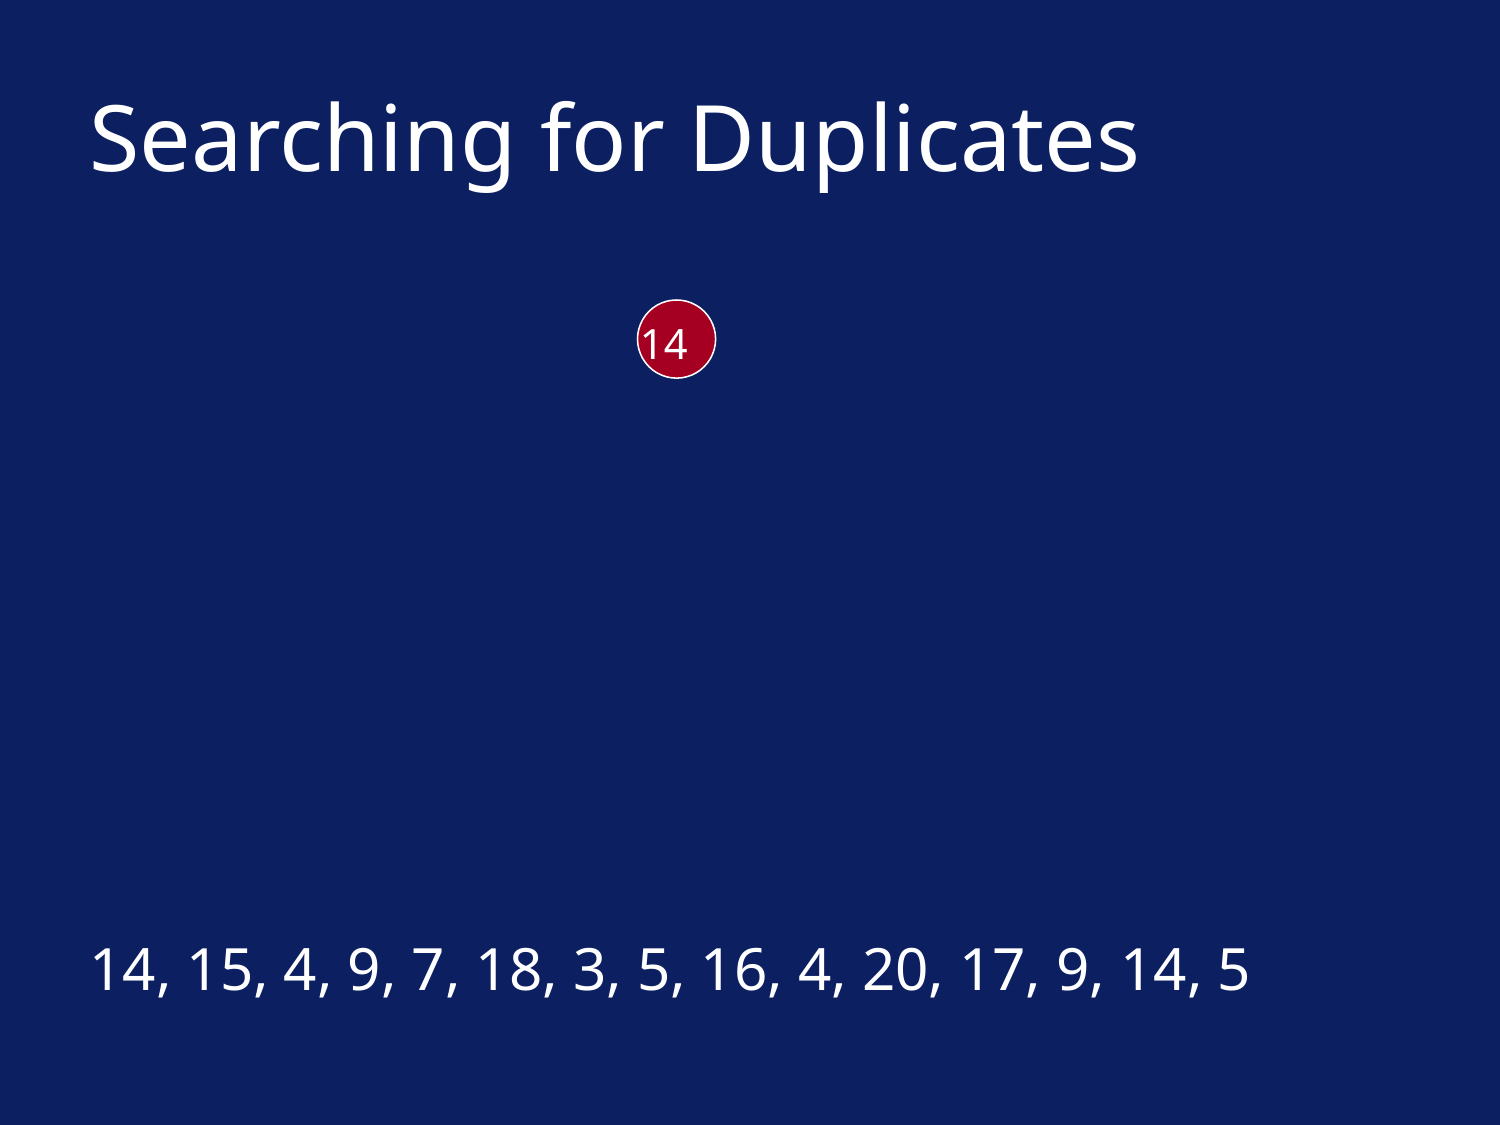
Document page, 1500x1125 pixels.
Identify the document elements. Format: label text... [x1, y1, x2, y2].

title Searching for Duplicates [74, 59, 1425, 210]
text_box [624, 299, 716, 389]
list 14, 15, 4, 9, 7, 18, 3, 5, 16, 4, 20, 17, 9, 14, 5 [74, 924, 1425, 1038]
